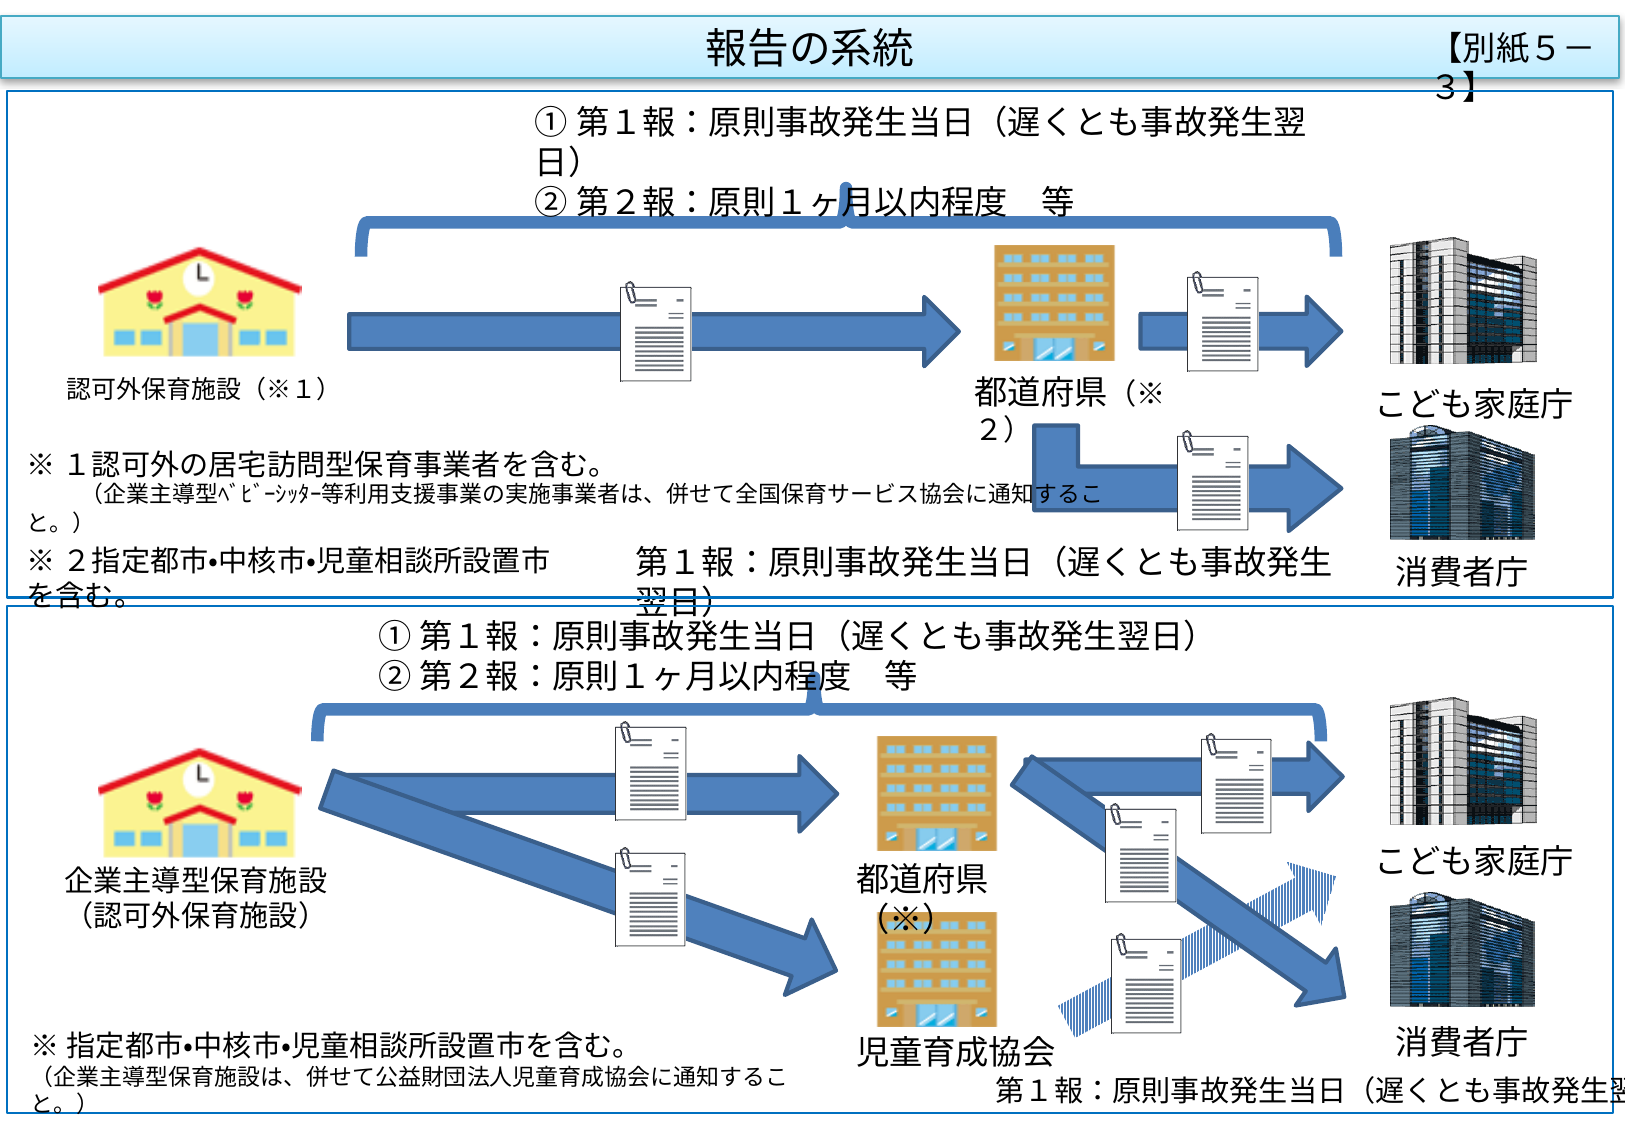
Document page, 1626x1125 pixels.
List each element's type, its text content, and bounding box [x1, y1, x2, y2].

text_box 報告の系統 [0, 15, 1619, 79]
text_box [0, 606, 1625, 1125]
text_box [6, 90, 1614, 600]
text_box 【別紙５－３】 [1414, 19, 1625, 115]
